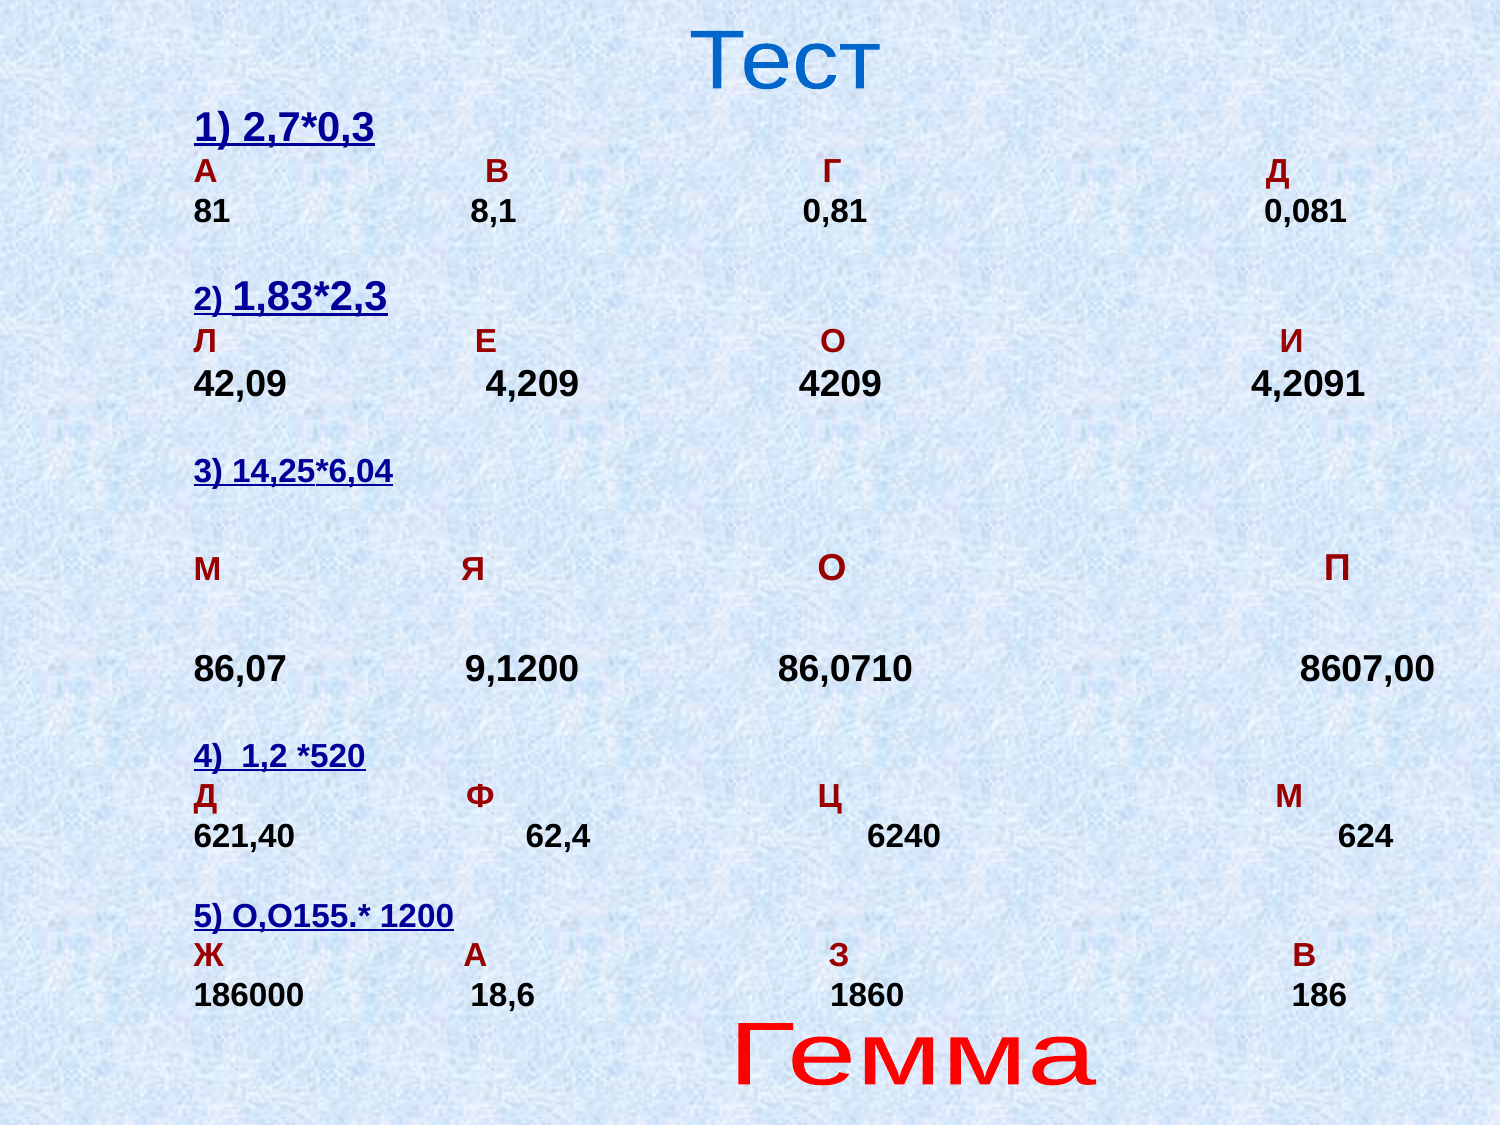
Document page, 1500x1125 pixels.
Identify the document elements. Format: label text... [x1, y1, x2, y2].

picture [951, 1071, 960, 1084]
picture [739, 1071, 749, 1084]
picture [691, 31, 743, 42]
picture [1009, 1071, 1018, 1084]
picture [923, 1071, 933, 1084]
picture [865, 1071, 875, 1084]
picture [0, 0, 1500, 1125]
title 1) 2,7*0,3 А В Г Д 81 8,1 0,81 0,081 2) 1,83*2,3 Л Е О И 42,09 4,209 4209 4,2091 3) 14,25*6,04 М Я О П 86,07 9,1200 86,0710 8607,00 4) 1,2 *520 Д Ф Ц М 621,40 62,4 6240 624 5) О,О155.* 1200 Ж А З В 186000 18,6 1860 186 [40, 42, 1500, 1071]
